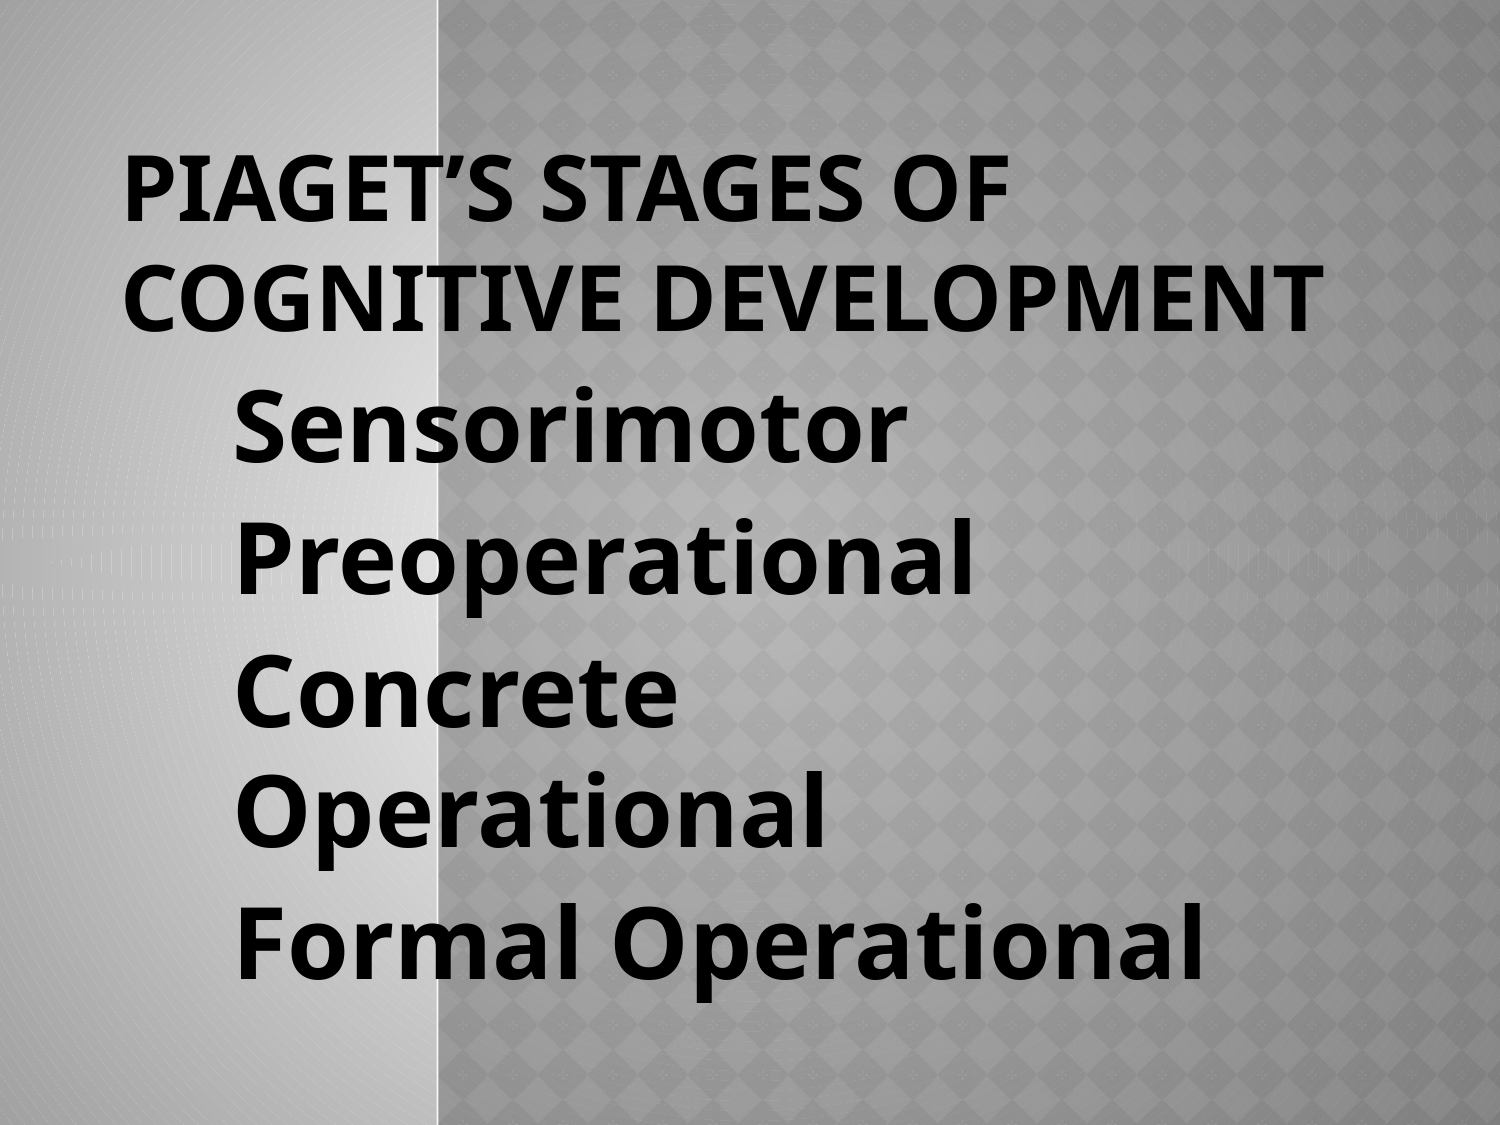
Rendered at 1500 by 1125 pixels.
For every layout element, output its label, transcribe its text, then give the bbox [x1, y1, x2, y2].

title Piaget’s Stages of Cognitive Development [112, 75, 1388, 350]
subtitle Sensorimotor Preoperational Concrete Operational Formal Operational [225, 362, 1275, 925]
